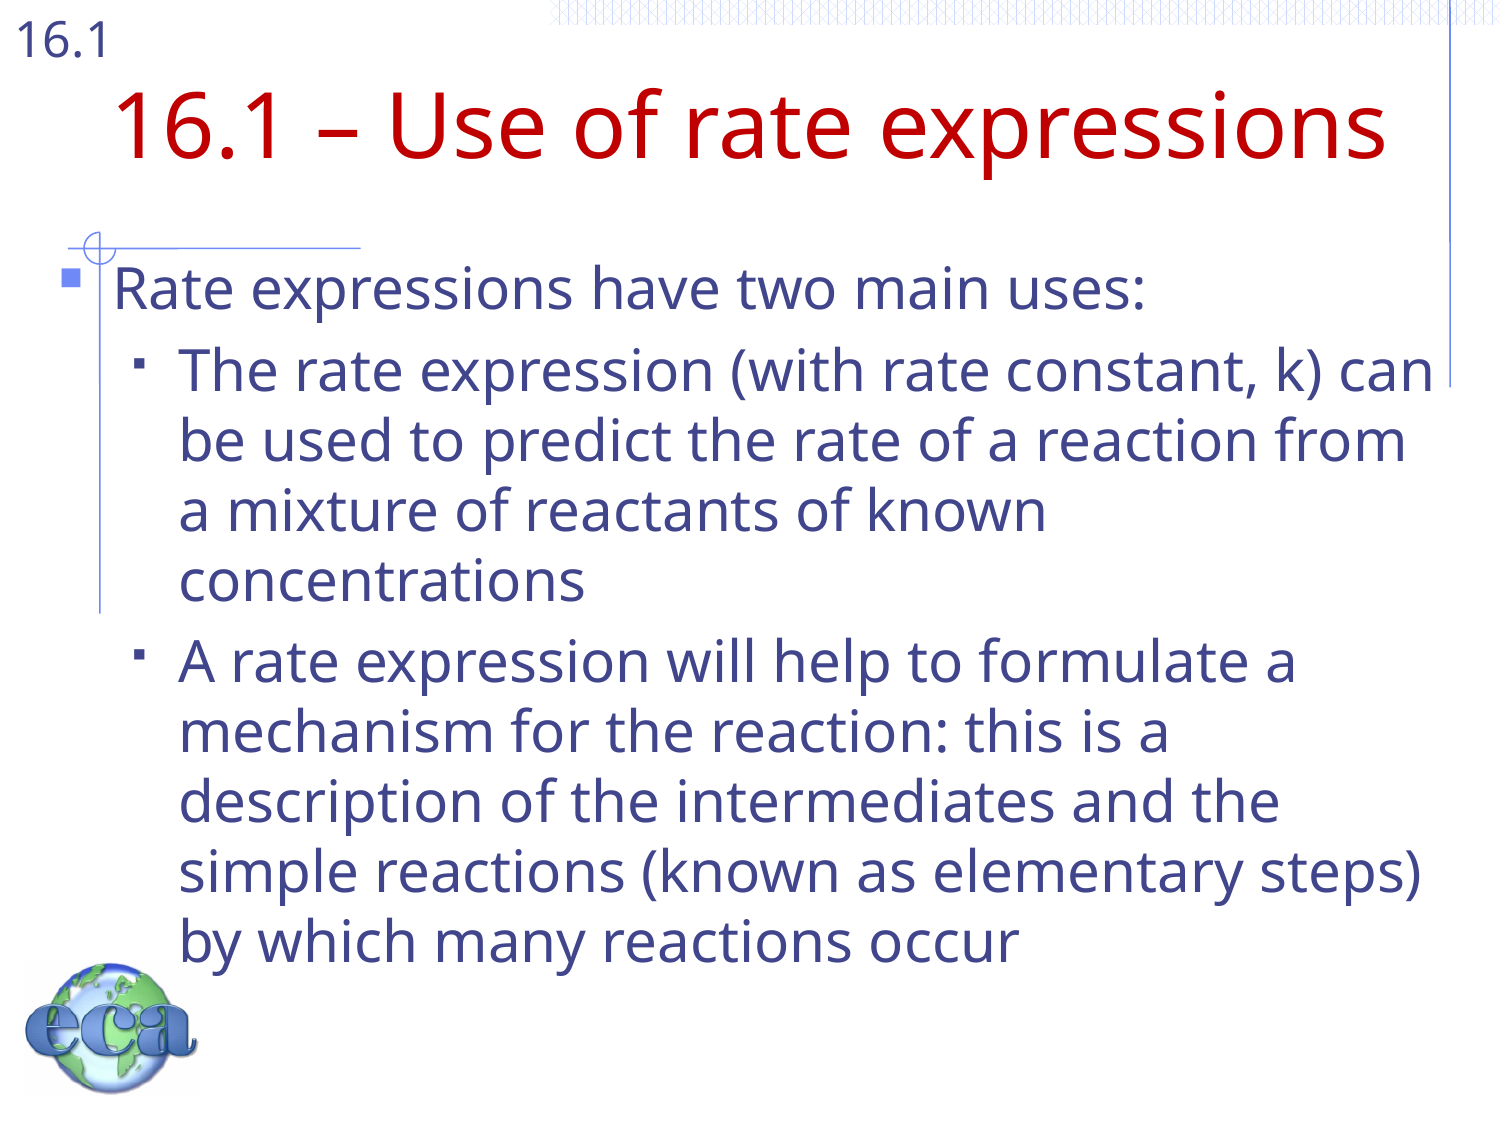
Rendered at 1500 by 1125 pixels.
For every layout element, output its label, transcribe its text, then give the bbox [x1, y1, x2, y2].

picture [23, 960, 200, 1096]
title 16.1 – Use of rate expressions [17, 49, 1483, 185]
list Rate expressions have two main uses: The rate expression (with rate constant, k) can be used to predict the rate of a reaction from a mixture of reactants of known concentrations A rate expression will help to formulate a mechanism for the reaction: this is a description of the intermediates and the simple reactions (known as elementary steps) by which many reactions occur [41, 243, 1471, 965]
